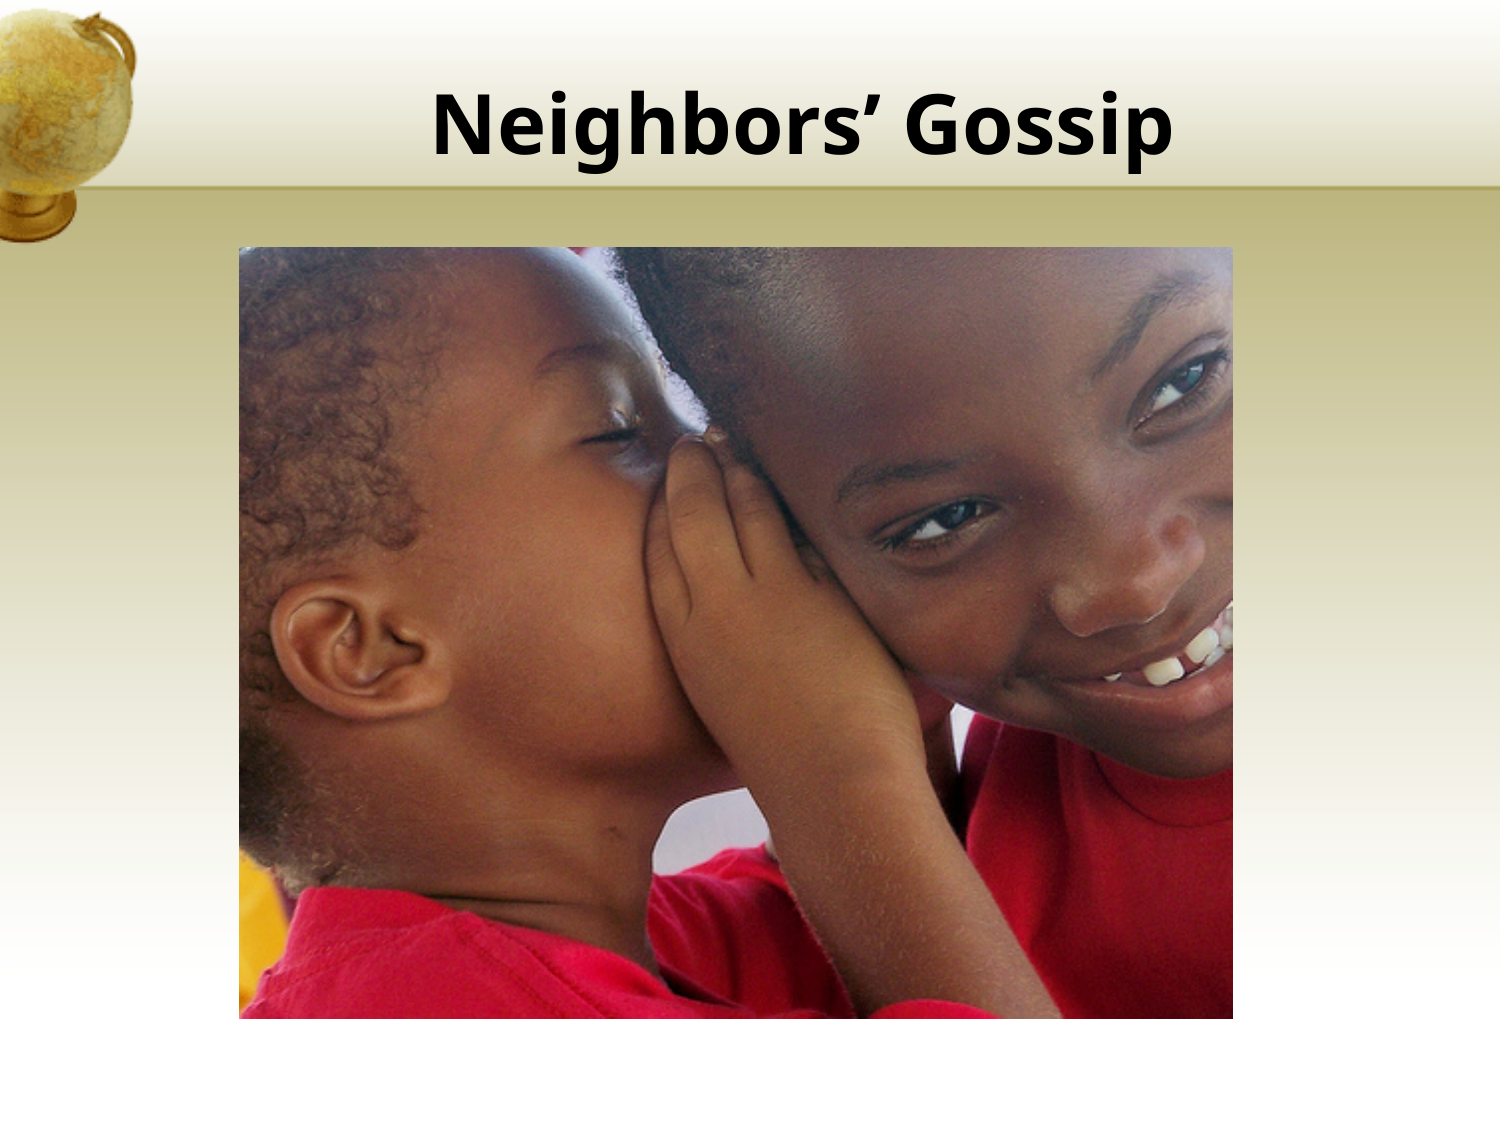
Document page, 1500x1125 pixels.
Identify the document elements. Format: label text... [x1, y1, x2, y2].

title Neighbors’ Gossip [171, 36, 1436, 179]
picture [0, 0, 1500, 1125]
